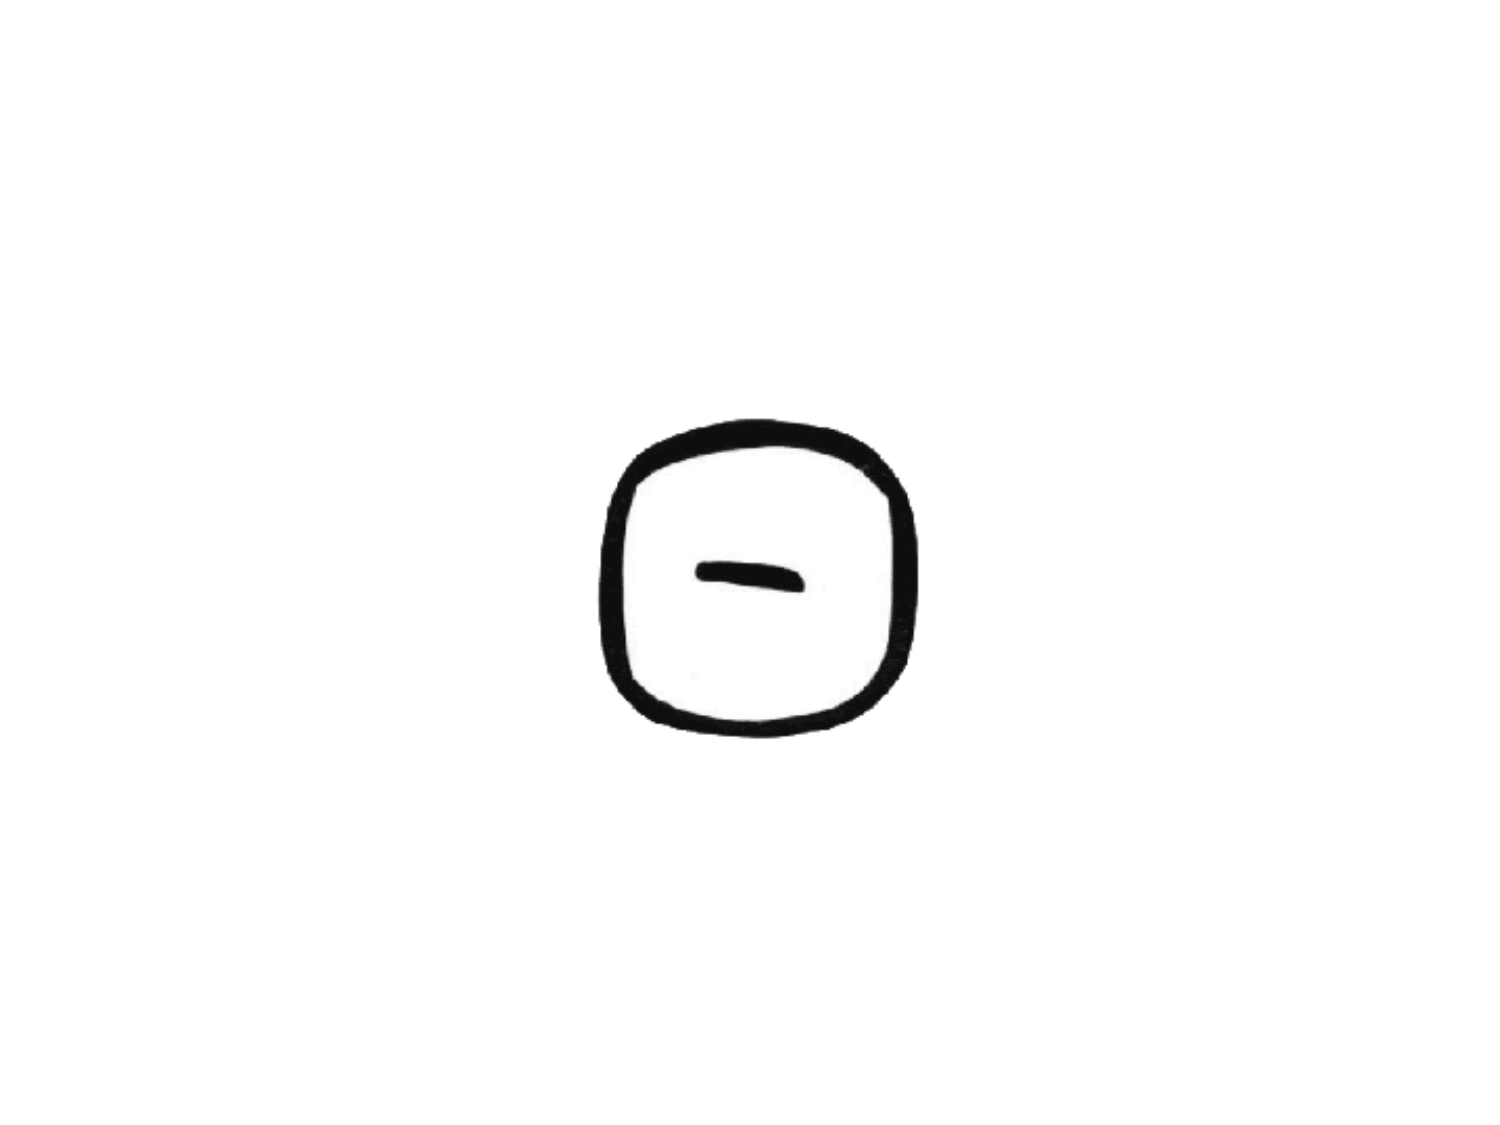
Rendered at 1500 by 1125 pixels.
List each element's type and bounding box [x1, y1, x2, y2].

text_box [424, 265, 1076, 860]
